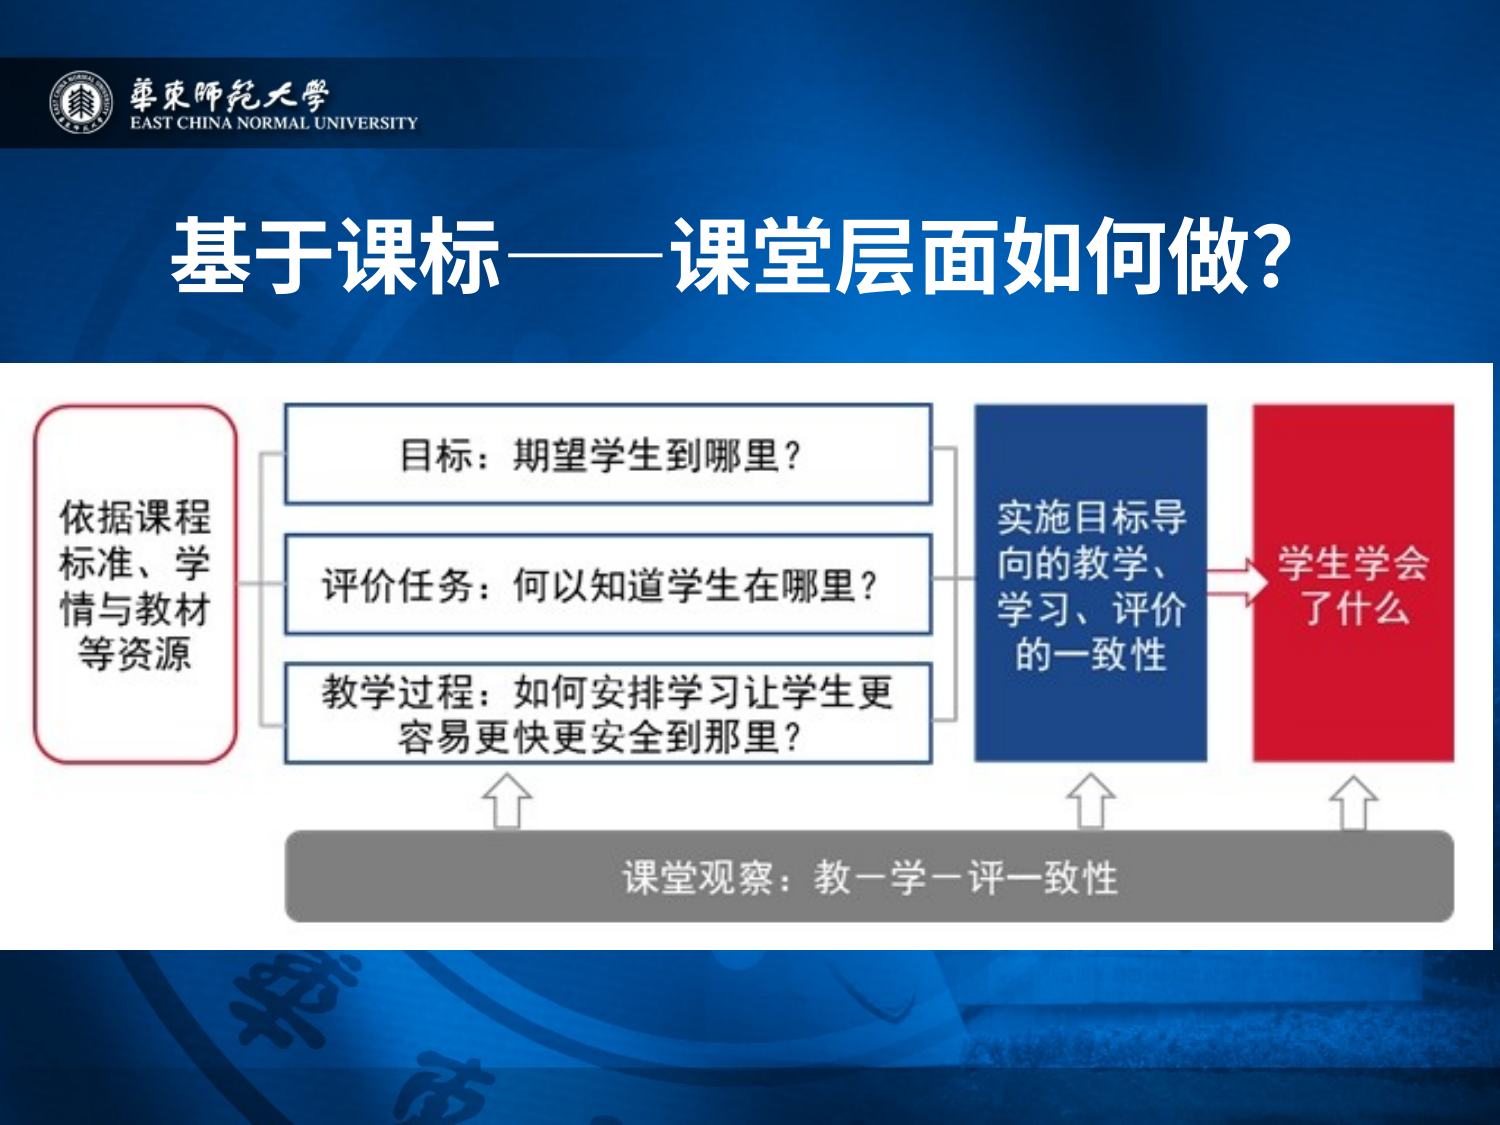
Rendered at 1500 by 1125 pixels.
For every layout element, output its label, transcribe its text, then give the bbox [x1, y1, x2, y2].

picture [0, 0, 1500, 1125]
title 基于课标——课堂层面如何做？ [76, 160, 1428, 349]
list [0, 362, 1494, 950]
